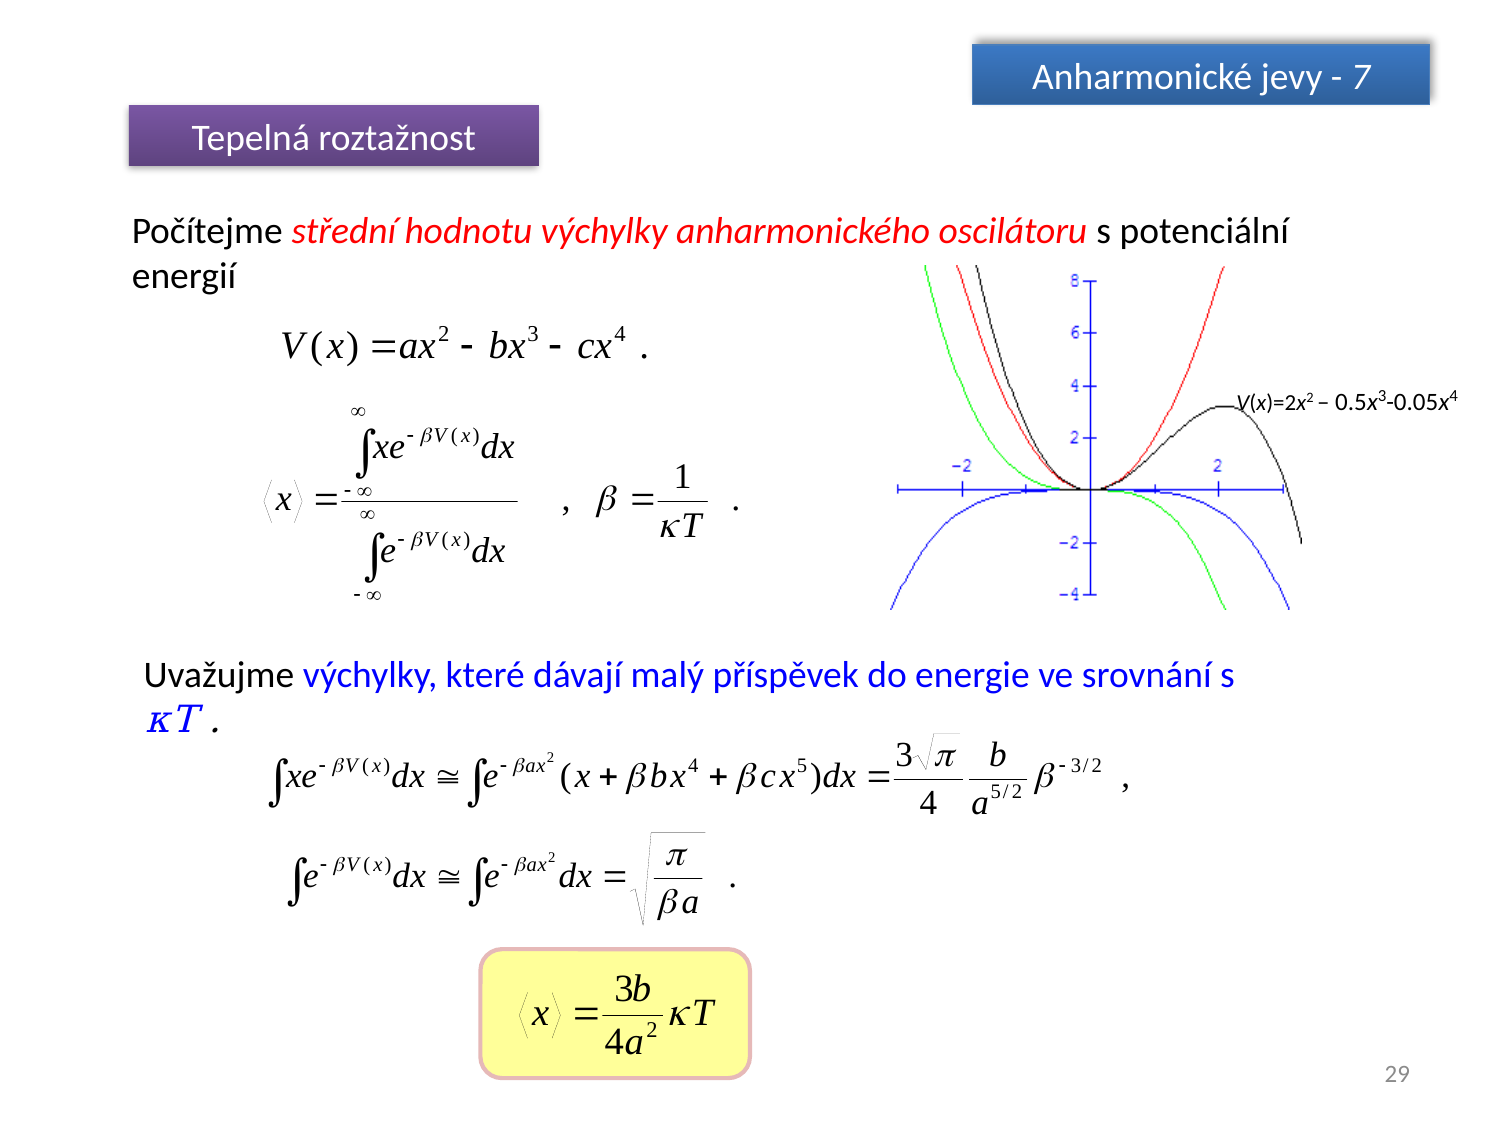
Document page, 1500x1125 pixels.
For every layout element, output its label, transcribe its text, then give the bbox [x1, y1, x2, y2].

text_box Anharmonické jevy - 7 [972, 44, 1430, 105]
picture [878, 265, 1302, 610]
text_box Počítejme střední hodnotu výchylky anharmonického oscilátoru s potenciální energií [117, 199, 1372, 304]
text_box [257, 392, 745, 610]
text_box V(x)=2x2 – 0.5x3-0.05x4 [1306, 374, 1489, 422]
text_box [278, 316, 657, 376]
slide_number 29 [1074, 1042, 1425, 1103]
text_box Uvažujme výchylky, které dávají malý příspěvek do energie ve srovnání s κT . [128, 642, 1325, 748]
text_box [257, 726, 1137, 933]
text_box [480, 948, 751, 1079]
text_box Tepelná roztažnost [128, 105, 539, 166]
